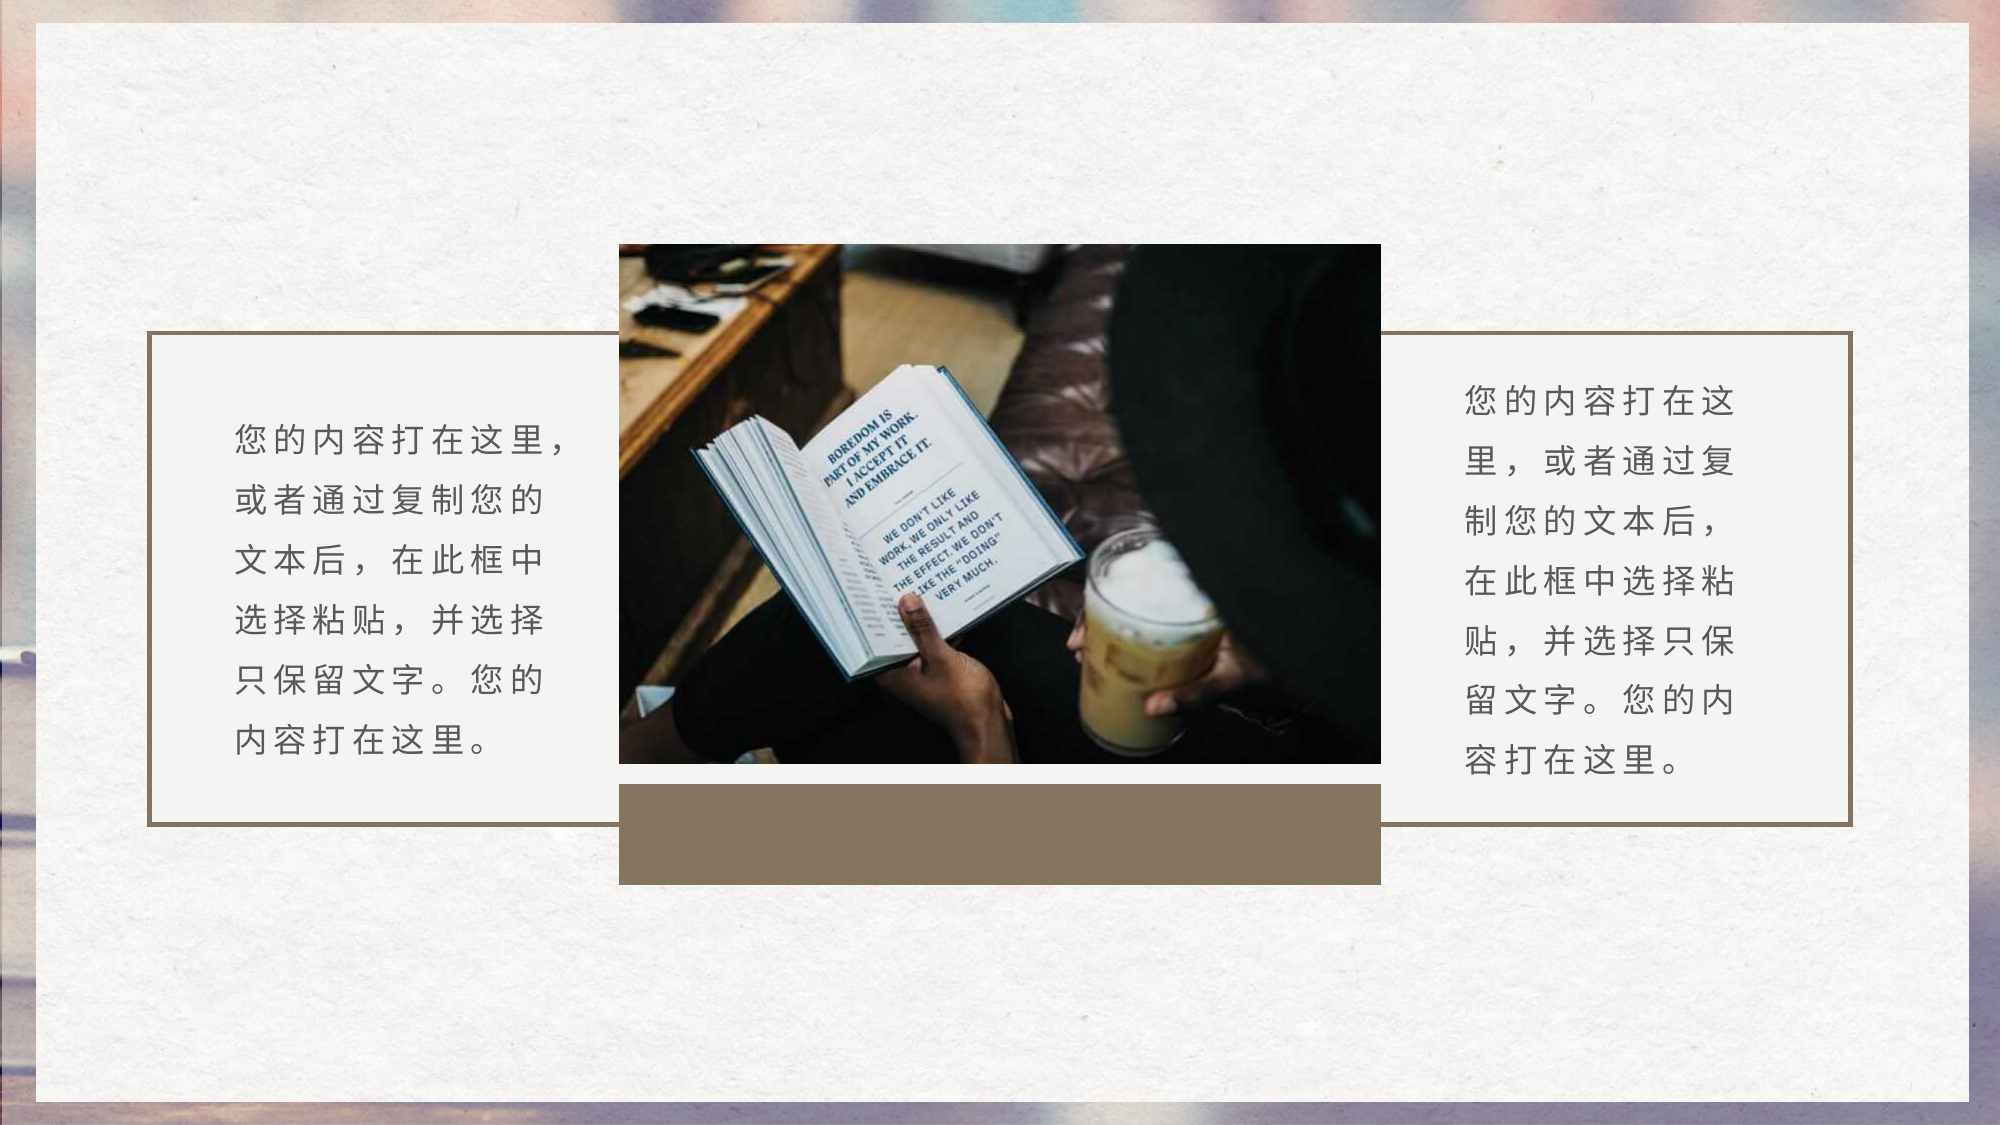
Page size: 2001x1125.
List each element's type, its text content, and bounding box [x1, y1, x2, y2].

text_box [148, 332, 1851, 825]
text_box [619, 784, 1381, 885]
text_box 您的内容打在这里，或者通过复制您的文本后，在此框中选择粘贴，并选择只保留文字。您的内容打在这里。 [219, 392, 572, 767]
text_box 您的内容打在这里，或者通过复制您的文本后，在此框中选择粘贴，并选择只保留文字。您的内容打在这里。 [1450, 352, 1781, 787]
picture [0, 0, 2000, 1125]
